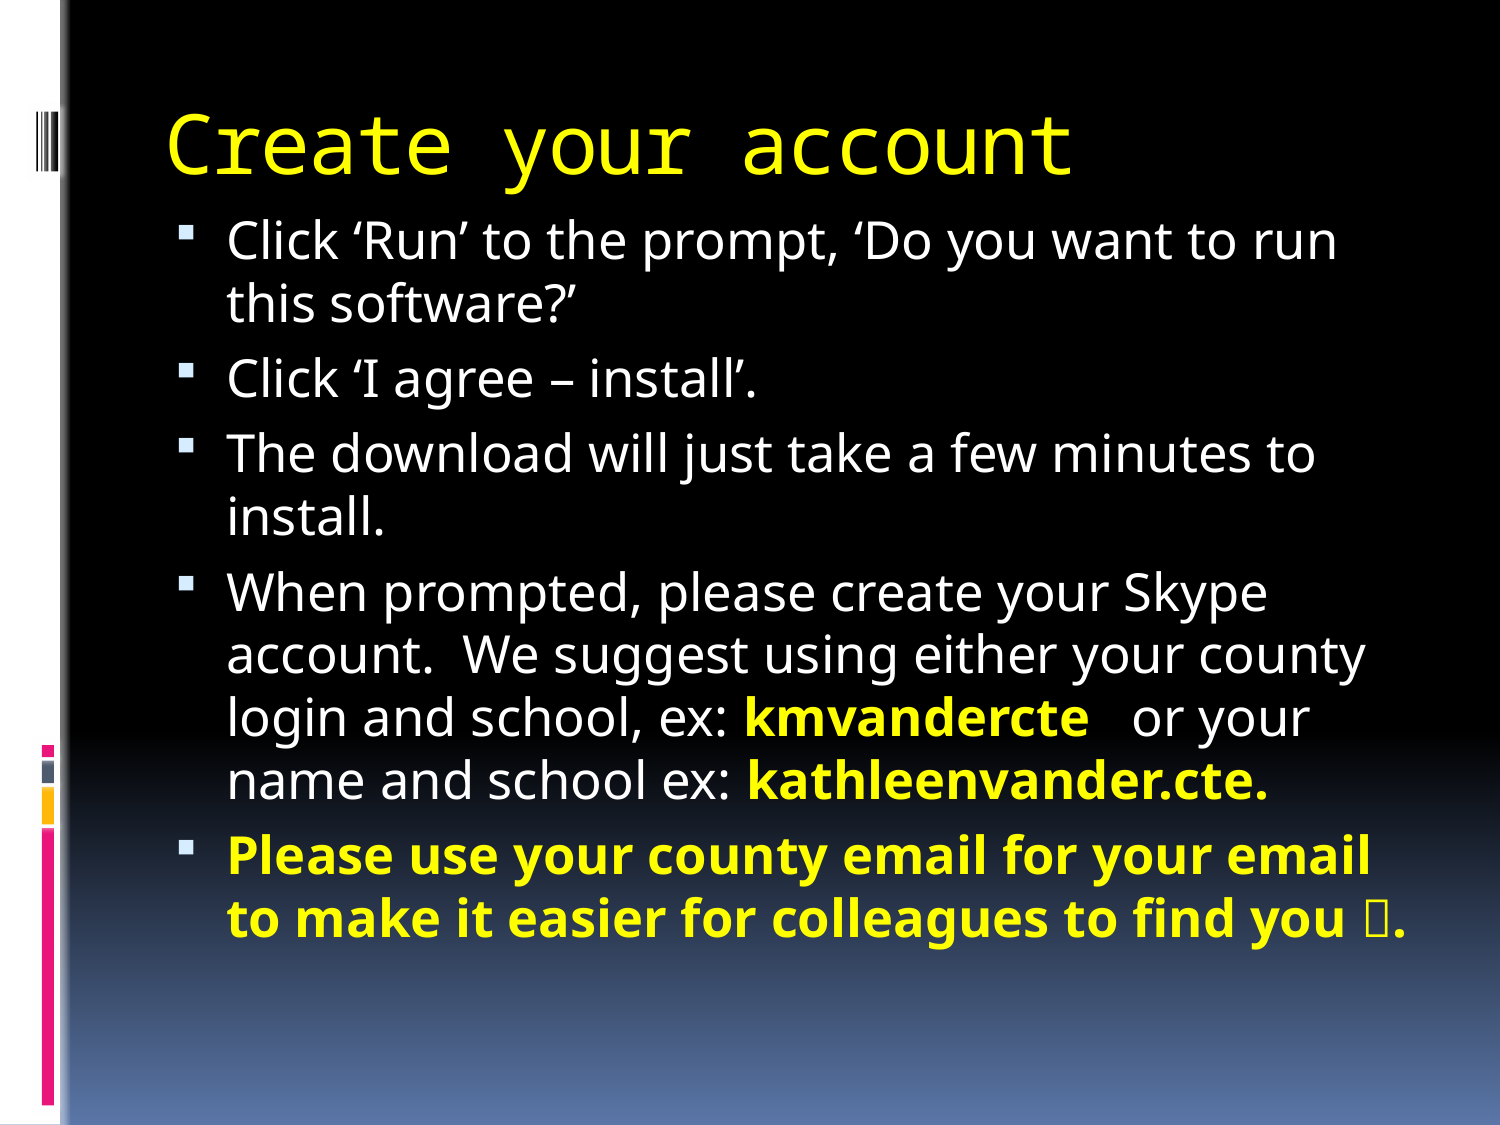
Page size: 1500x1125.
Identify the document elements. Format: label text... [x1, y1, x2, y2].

list Click ‘Run’ to the prompt, ‘Do you want to run this software?’ Click ‘I agree – install’. The download will just take a few minutes to install. When prompted, please create your Skype account. We suggest using either your county login and school, ex: kmvandercte or your name and school ex: kathleenvander.cte. Please use your county email for your email to make it easier for colleagues to find you . [150, 200, 1425, 1043]
title Create your account [150, 83, 1425, 200]
